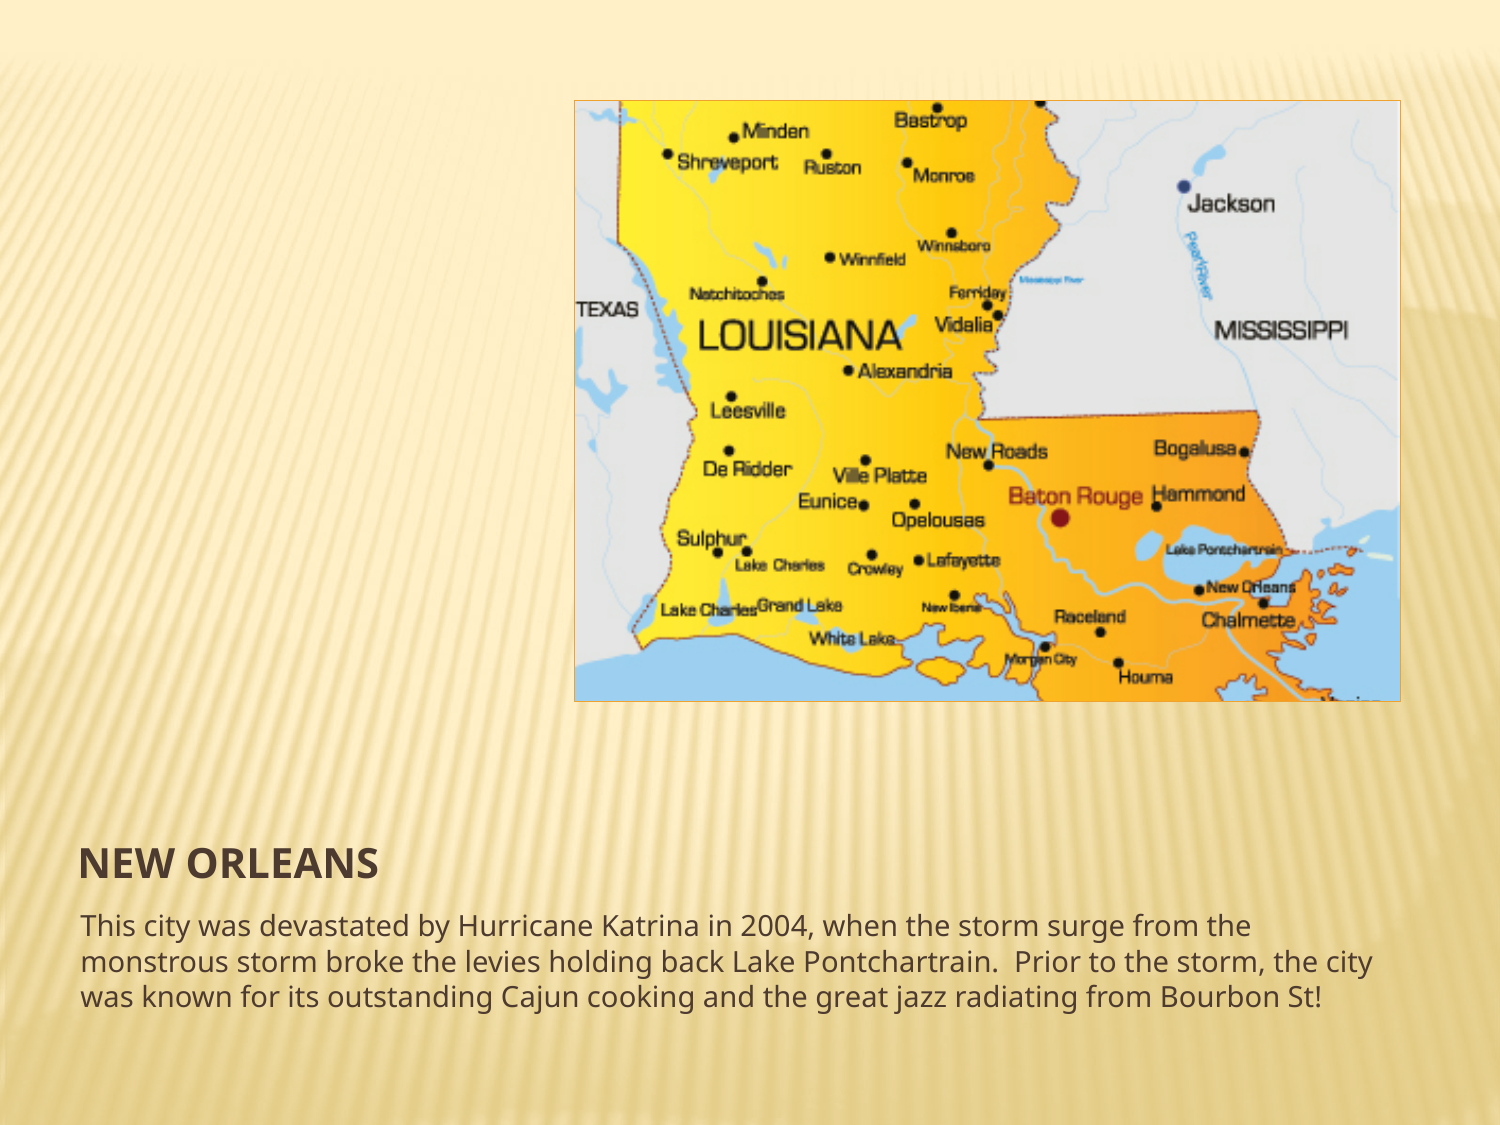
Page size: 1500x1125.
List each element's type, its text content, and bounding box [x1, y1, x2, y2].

list This city was devastated by Hurricane Katrina in 2004, when the storm surge from the monstrous storm broke the levies holding back Lake Pontchartrain. Prior to the storm, the city was known for its outstanding Cajun cooking and the great jazz radiating from Bourbon St! [62, 907, 1413, 1038]
picture [574, 100, 1401, 702]
title New Orleans [62, 819, 1025, 905]
